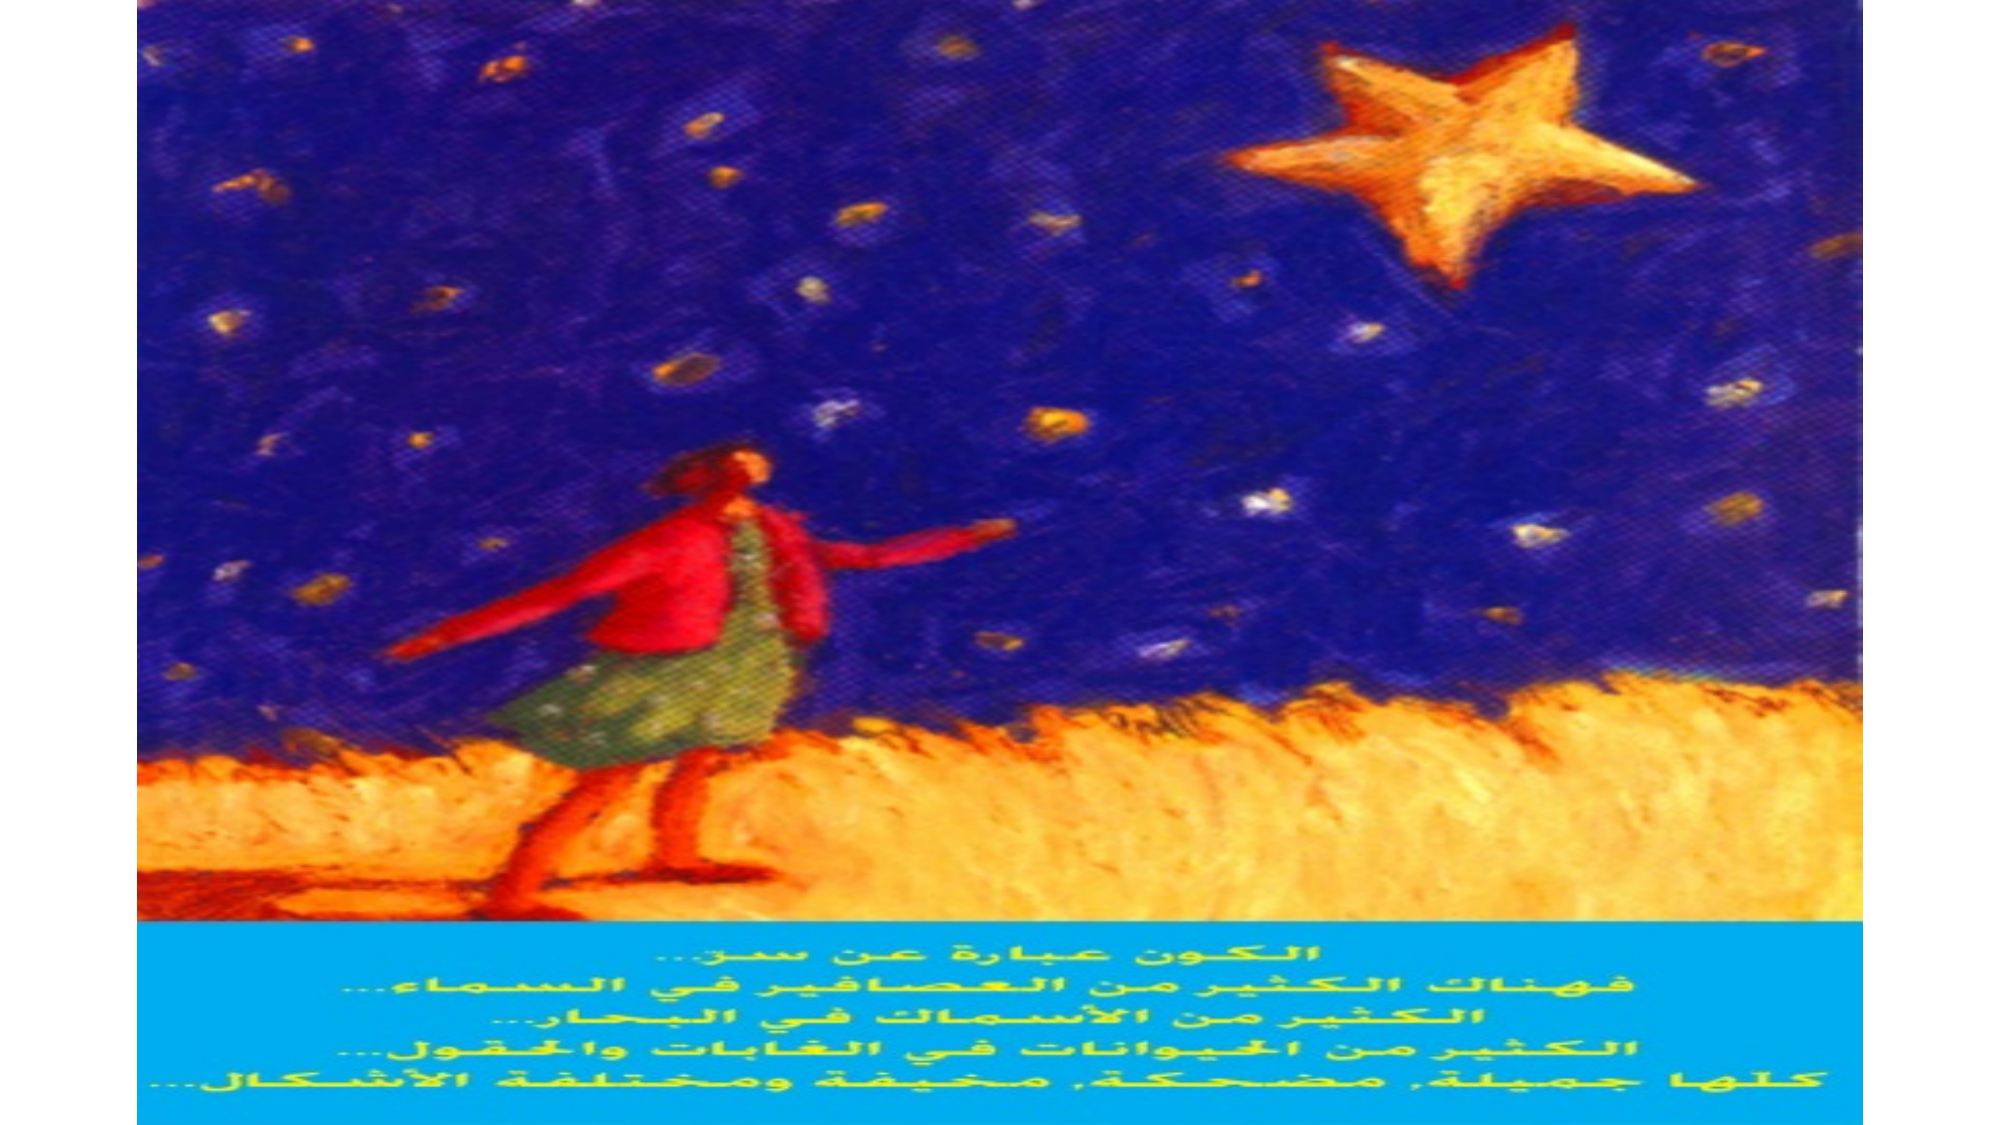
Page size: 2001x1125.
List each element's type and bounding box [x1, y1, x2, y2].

list [137, 0, 1863, 1125]
